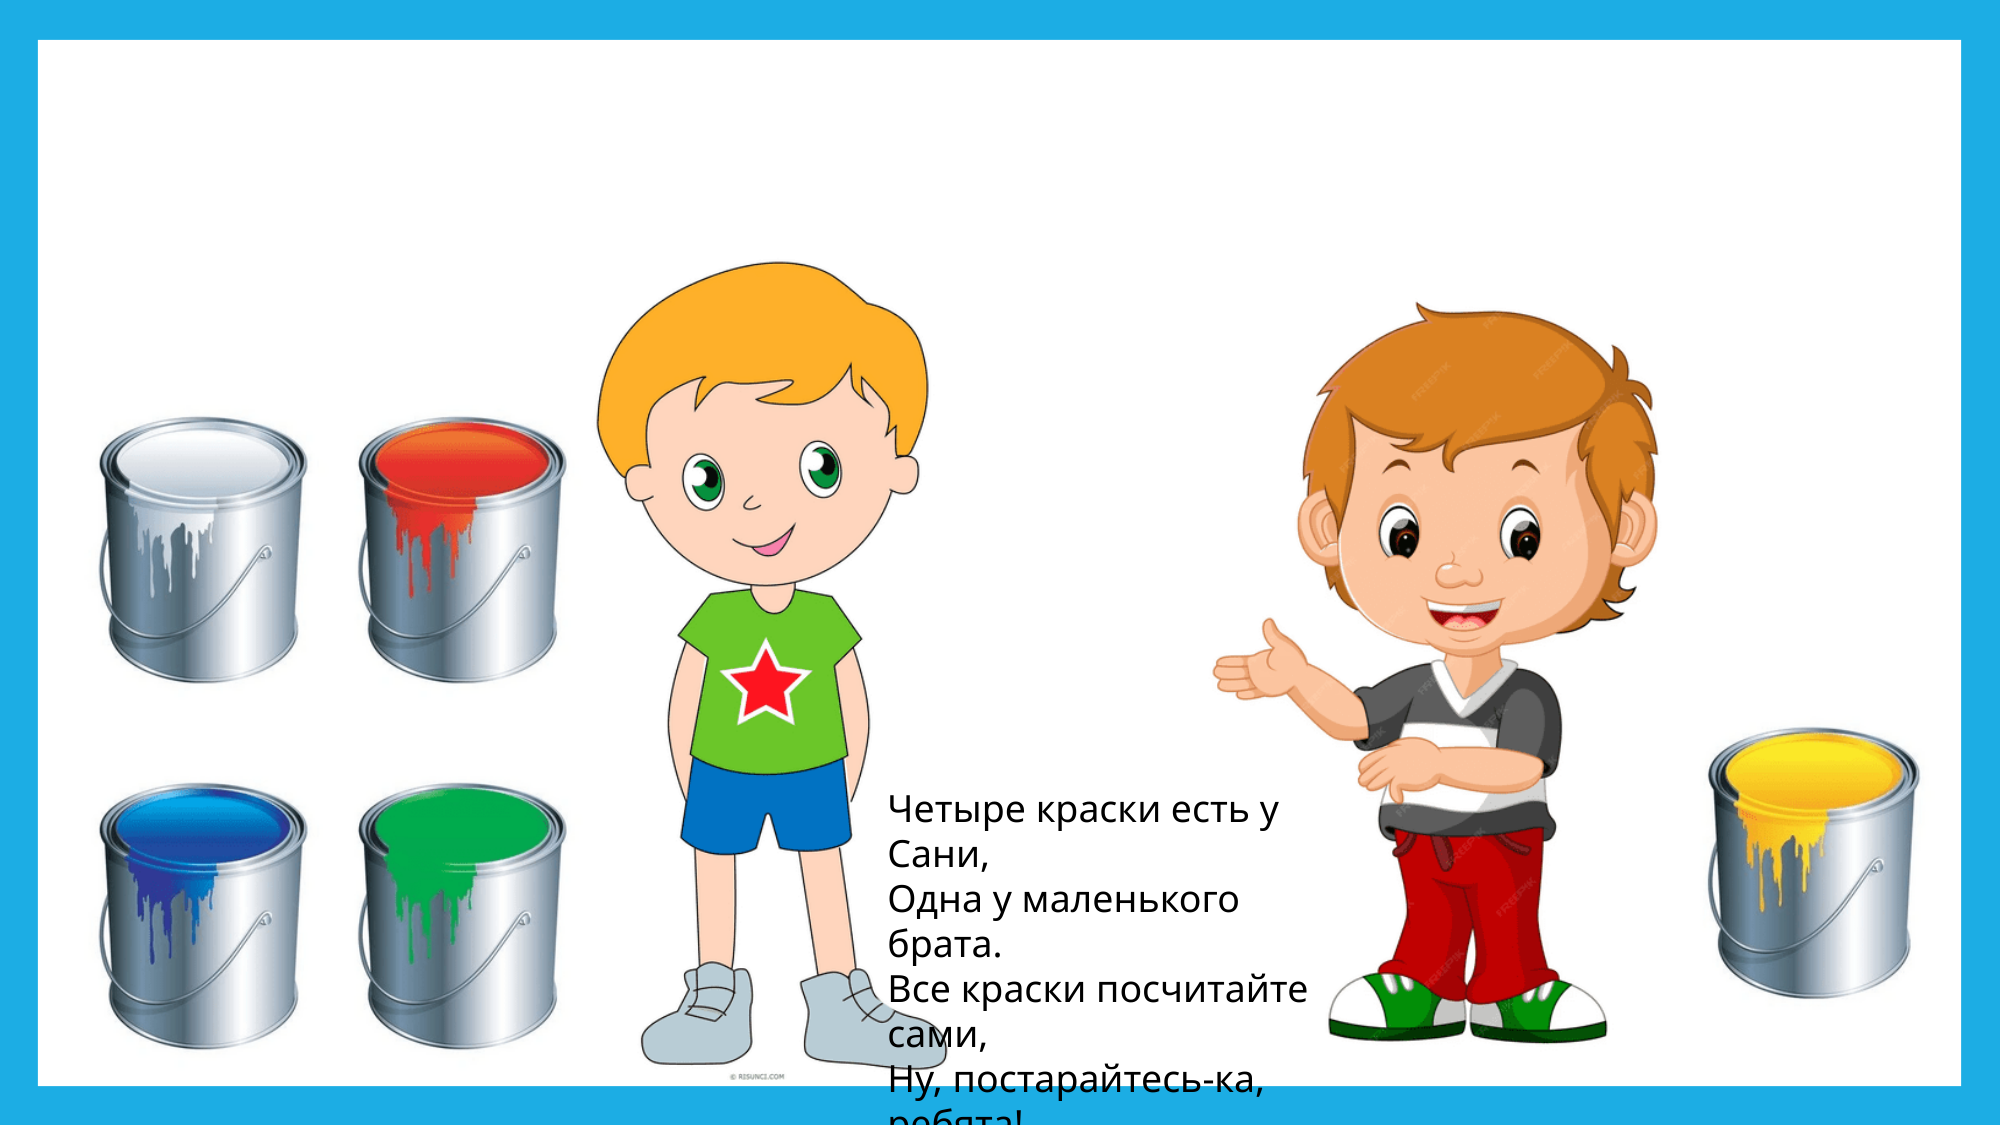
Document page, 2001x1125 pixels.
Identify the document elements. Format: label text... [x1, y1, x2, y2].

picture [63, 249, 987, 1081]
text_box Четыре краски есть у Сани, Одна у маленького брата. Все краски посчитайте сами, Ну, постарайтесь-ка, ребята! [872, 732, 1373, 1125]
picture [1187, 280, 1957, 1076]
